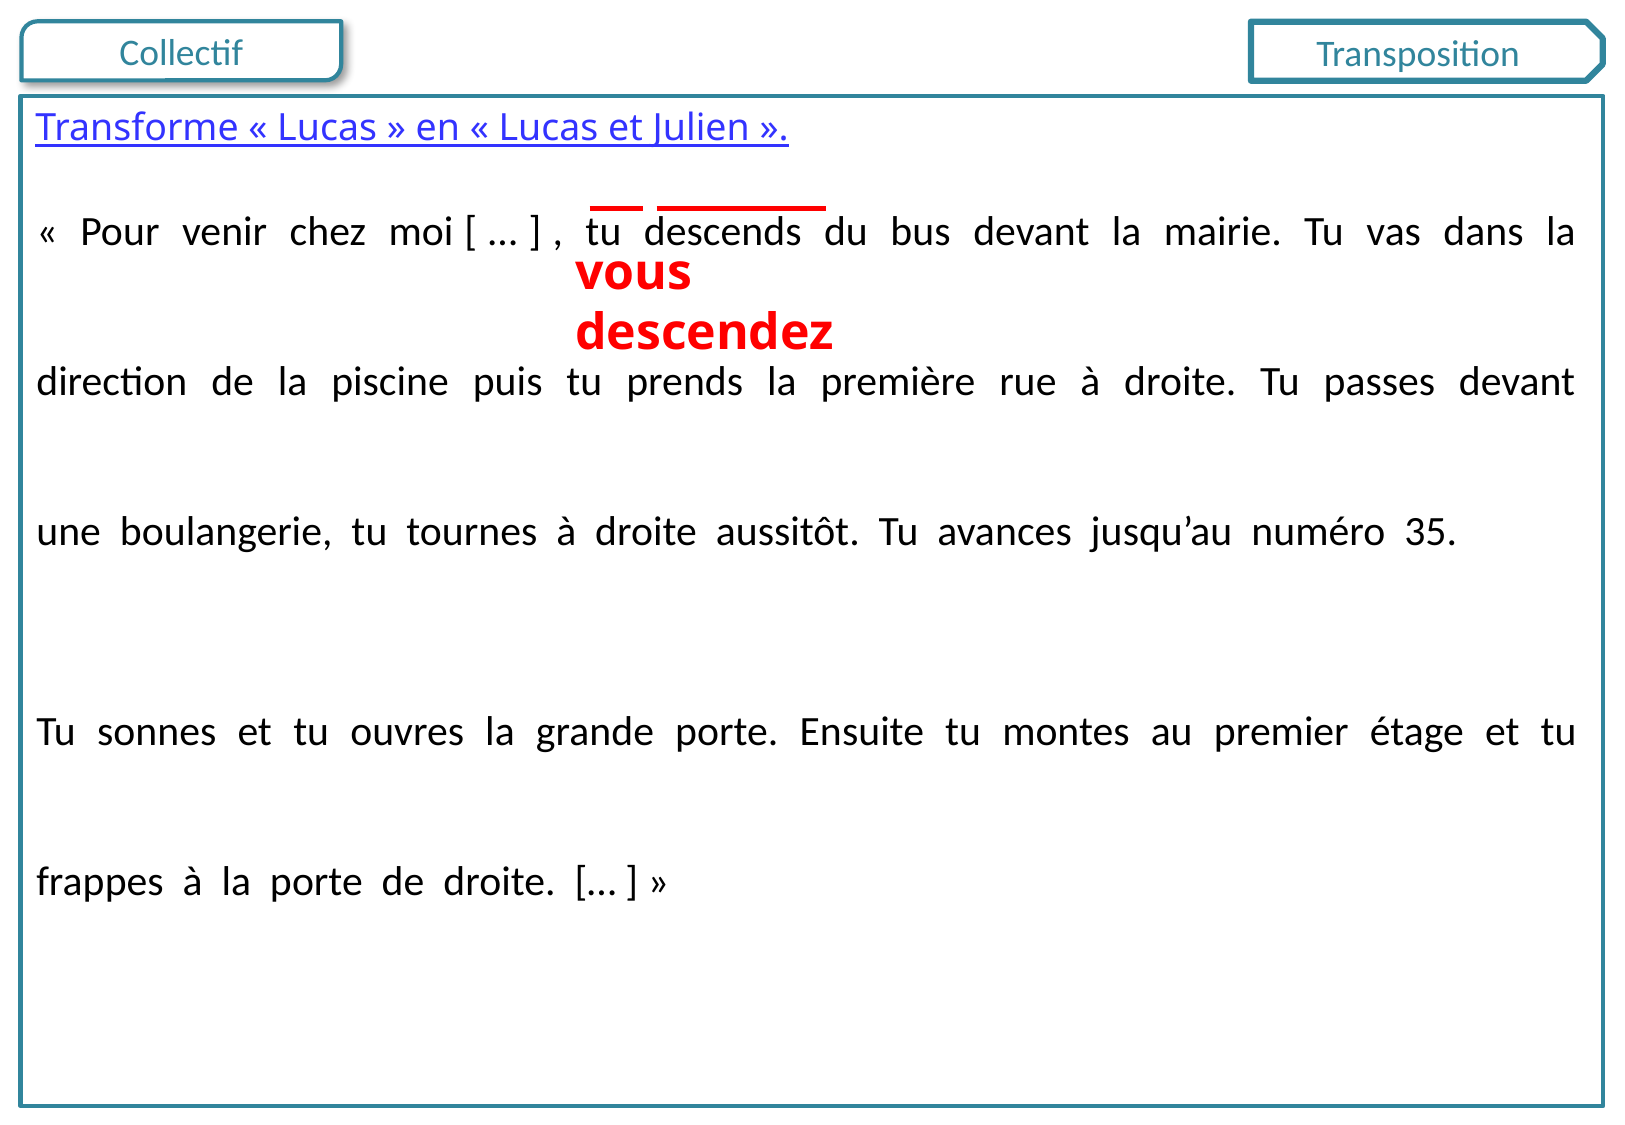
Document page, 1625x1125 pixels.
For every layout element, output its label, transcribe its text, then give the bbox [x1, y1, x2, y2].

text_box vous descendez [560, 231, 944, 367]
list « Pour venir chez moi [ … ] , tu descends du bus devant la mairie. Tu vas dans la direction de la piscine puis tu prends la première rue à droite. Tu passes devant une boulangerie, tu tournes à droite aussitôt. Tu avances jusqu’au numéro 35. Tu sonnes et tu ouvres la grande porte. Ensuite tu montes au premier étage et tu frappes à la porte de droite. [… ] » [21, 95, 1604, 1018]
list Transforme « Lucas » en « Lucas et Julien ». [18, 94, 1605, 1108]
list Transposition [1251, 21, 1585, 81]
